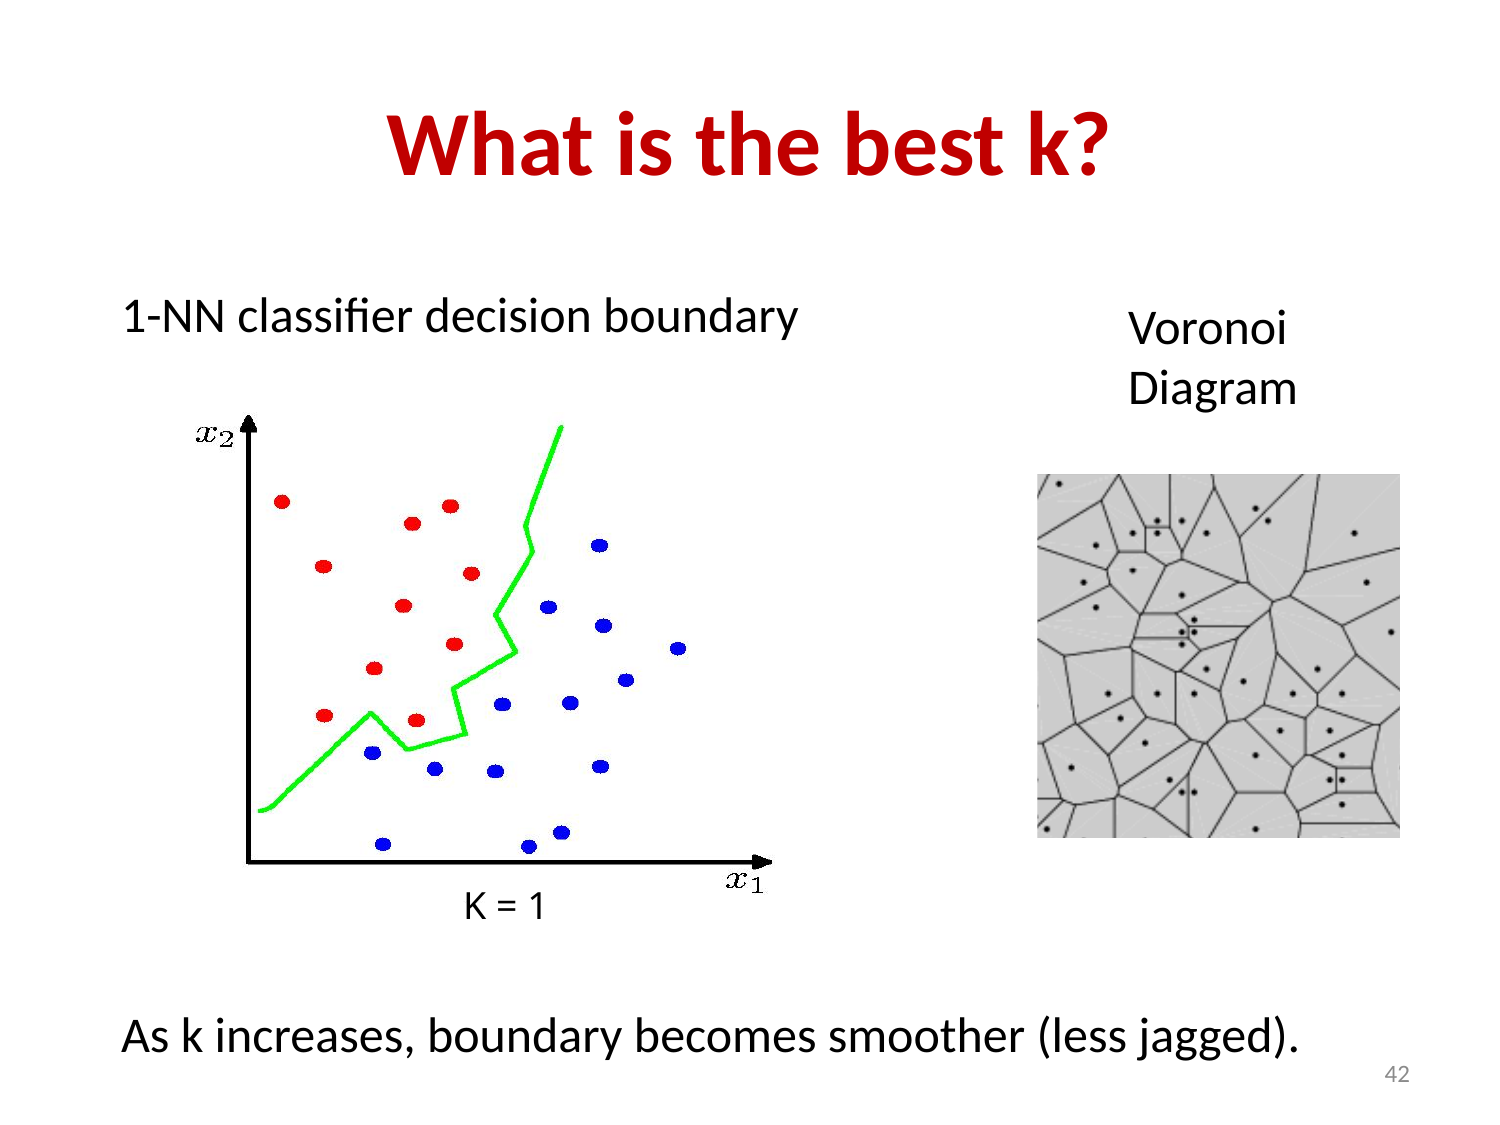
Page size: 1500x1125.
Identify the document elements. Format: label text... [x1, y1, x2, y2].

picture [1037, 474, 1401, 838]
text_box 1-NN classifier decision boundary As k increases, boundary becomes smoother (less jagged). [106, 274, 1316, 1070]
title What is the best k? [75, 45, 1425, 233]
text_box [187, 412, 776, 926]
slide_number 42 [1074, 1042, 1425, 1103]
